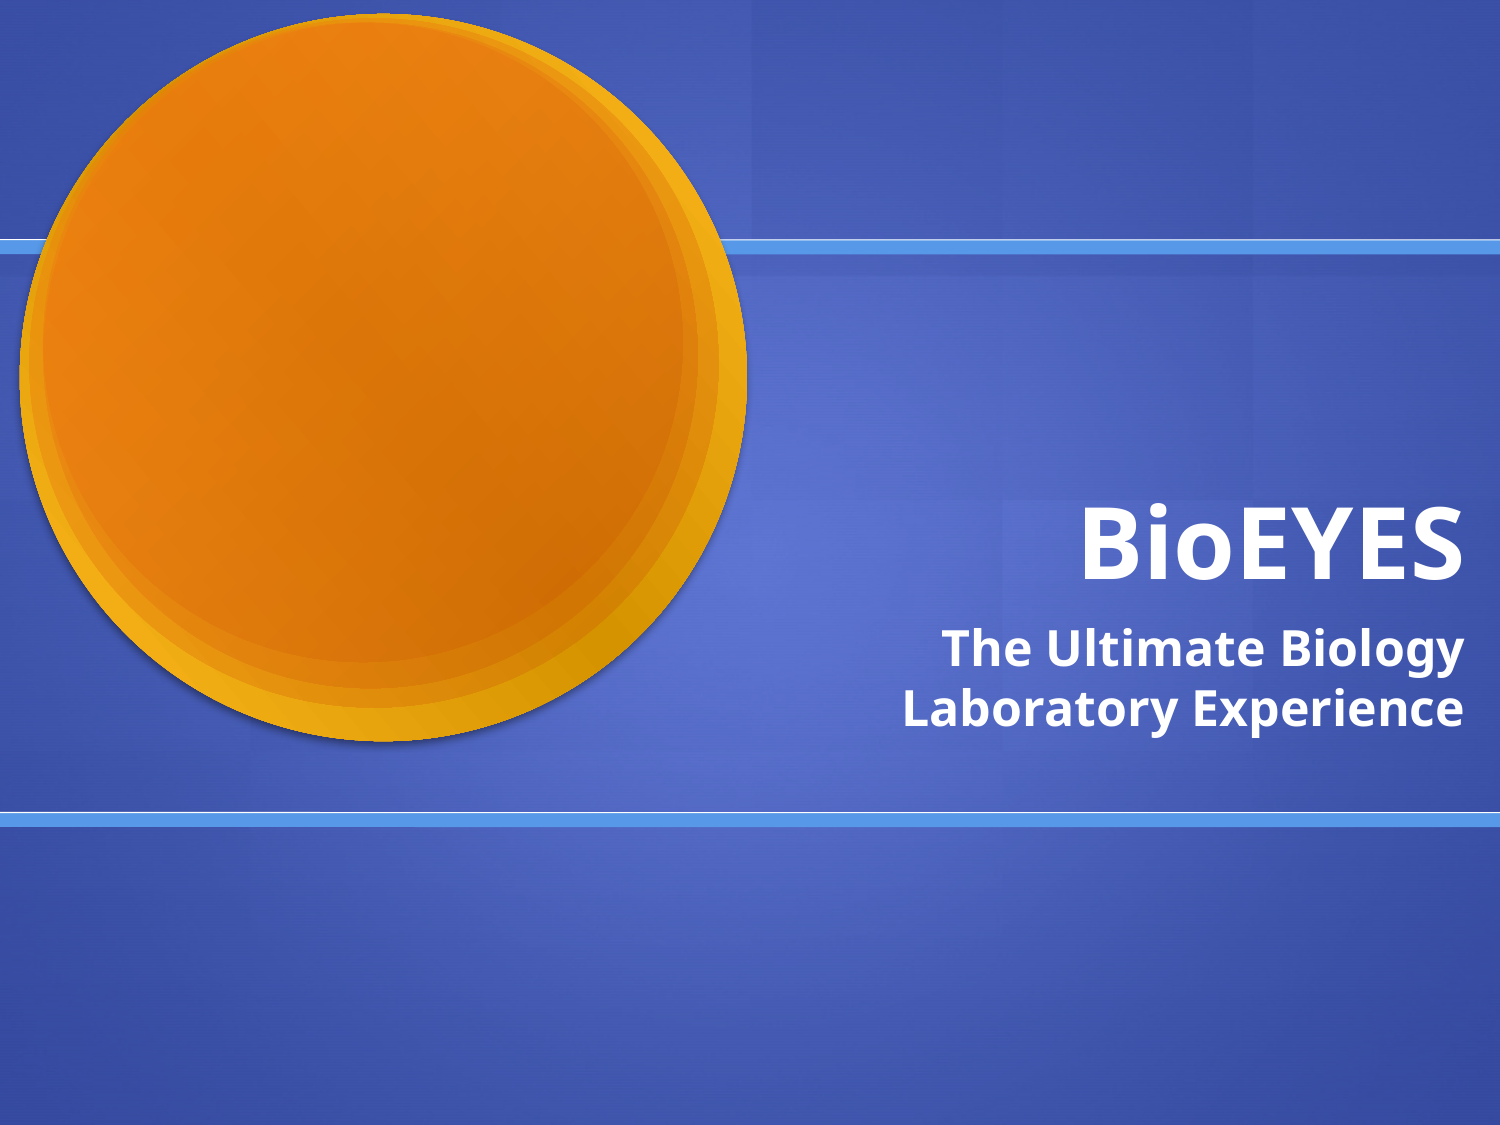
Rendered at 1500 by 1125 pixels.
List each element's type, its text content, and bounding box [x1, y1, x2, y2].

title BioEYES [675, 258, 1481, 608]
subtitle The Ultimate Biology Laboratory Experience [675, 608, 1481, 755]
